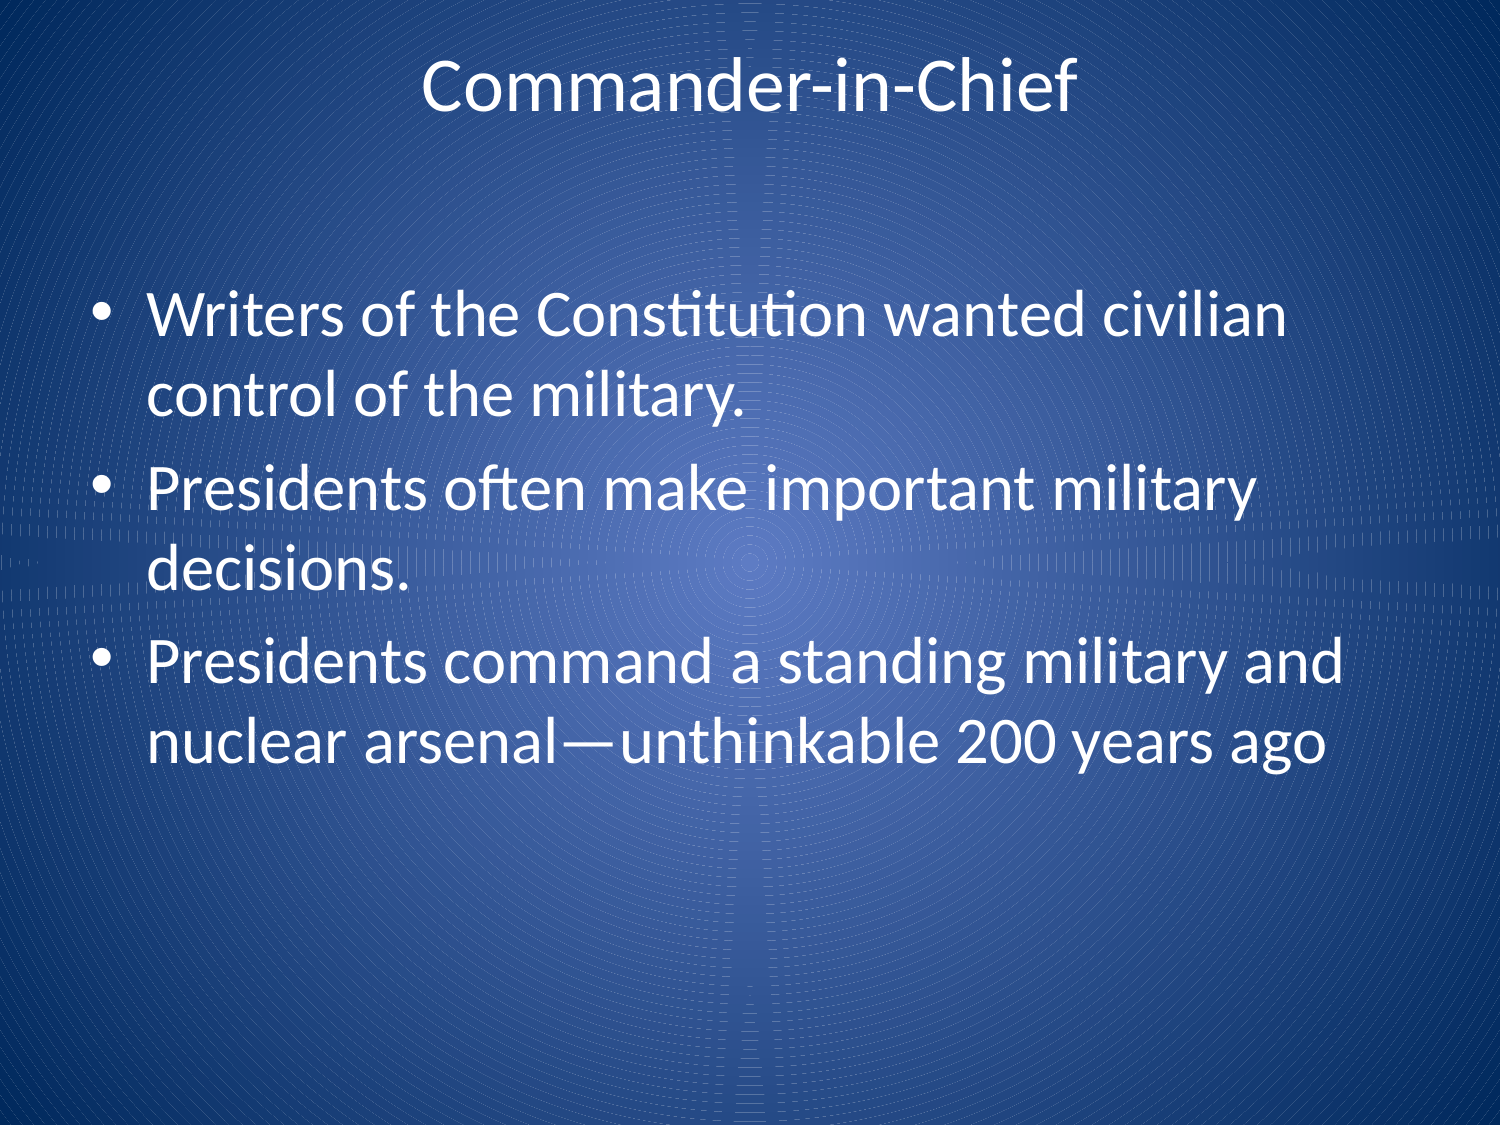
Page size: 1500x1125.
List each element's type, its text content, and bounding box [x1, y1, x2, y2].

list Writers of the Constitution wanted civilian control of the military. Presidents often make important military decisions. Presidents command a standing military and nuclear arsenal—unthinkable 200 years ago [75, 262, 1425, 1005]
title Commander-in-Chief [75, 24, 1425, 213]
